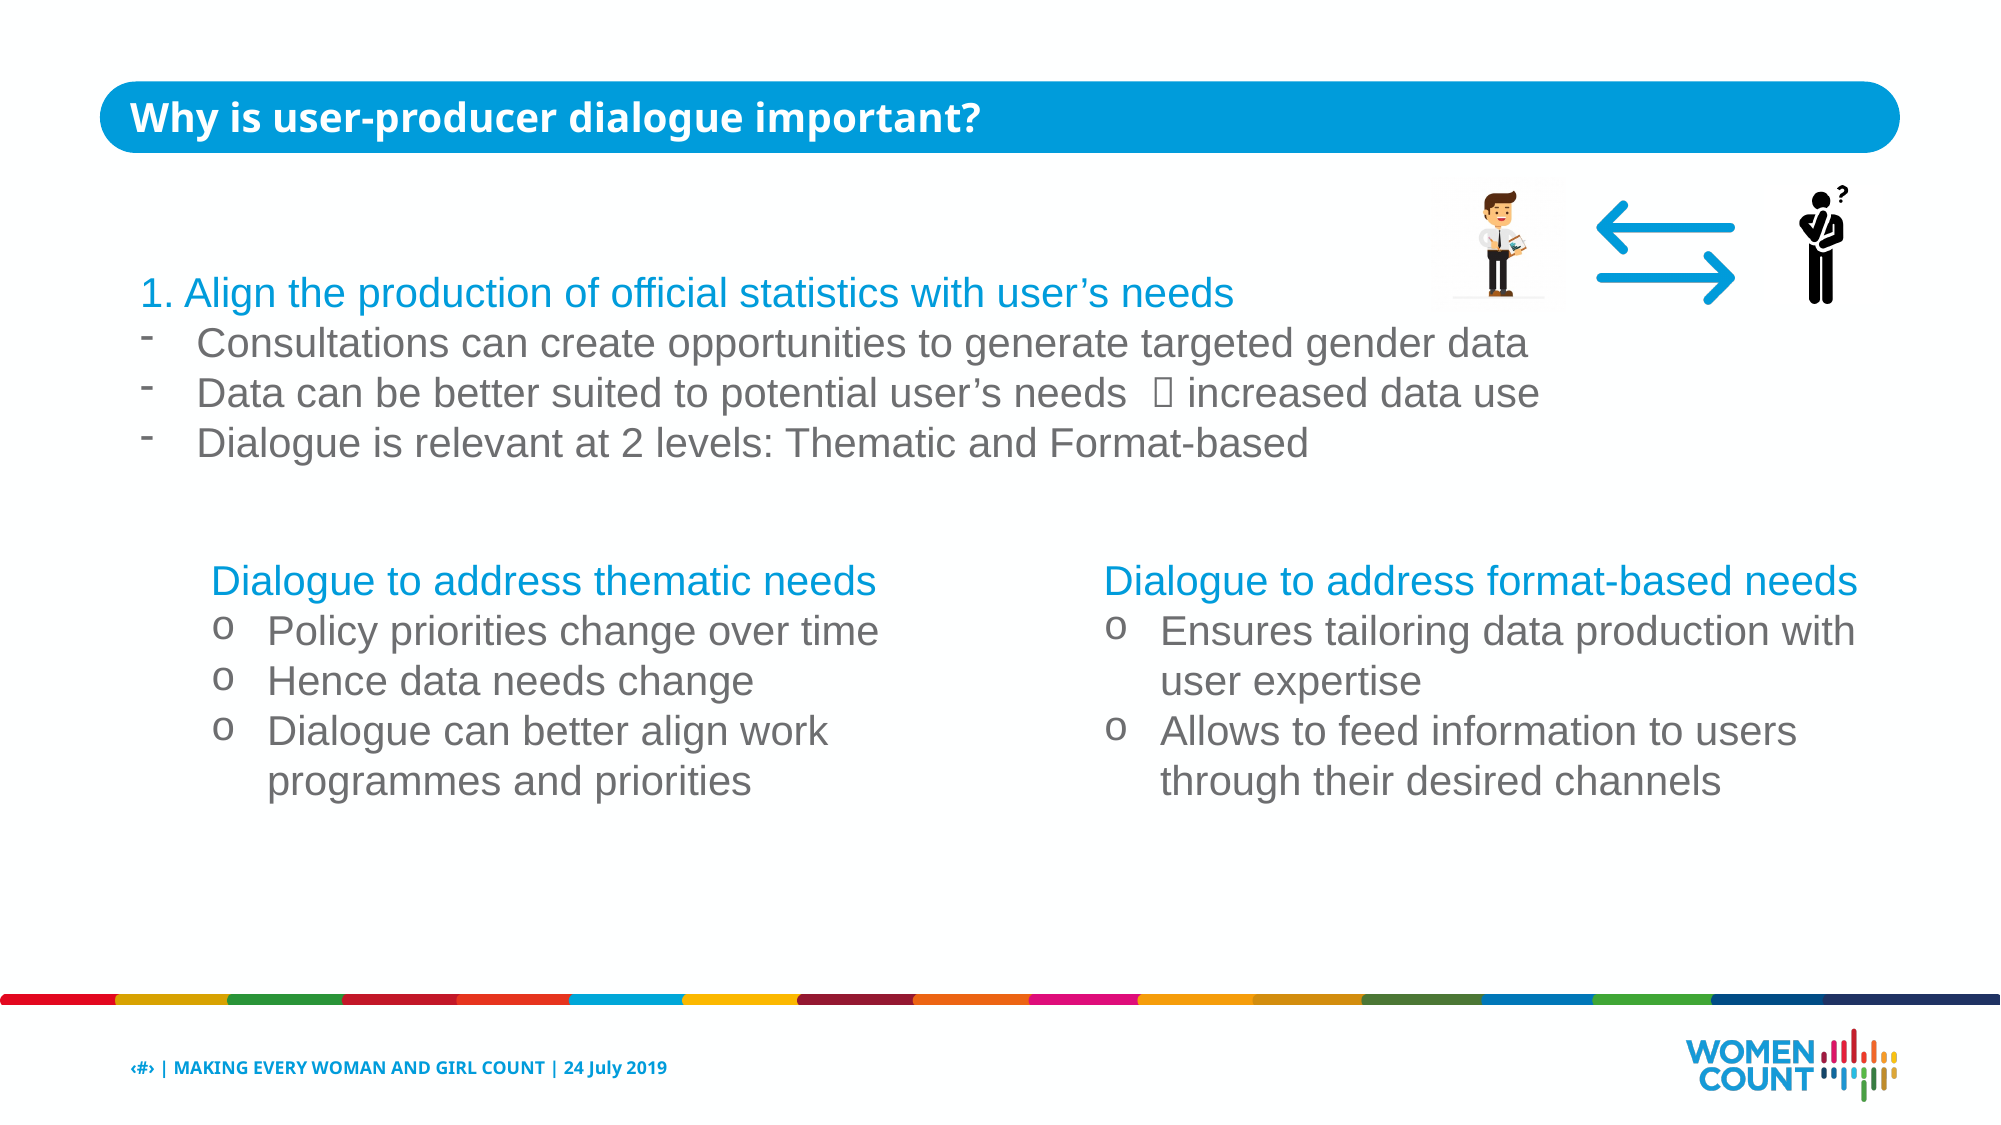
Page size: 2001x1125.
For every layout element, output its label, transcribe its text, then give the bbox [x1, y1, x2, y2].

picture [1589, 177, 1741, 328]
picture [1764, 185, 1884, 305]
text_box Dialogue to address format-based needs Ensures tailoring data production with user expertise Allows to feed information to users through their desired channels [1103, 553, 1893, 805]
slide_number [130, 1056, 1198, 1078]
list Why is user-producer dialogue important? [130, 92, 1872, 142]
text_box Dialogue to address thematic needs Policy priorities change over time Hence data needs change Dialogue can better align work programmes and priorities [210, 553, 907, 805]
list 1. Align the production of official statistics with user’s needs Consultations can create opportunities to generate targeted gender data Data can be better suited to potential user’s needs  increased data use Dialogue is relevant at 2 levels: Thematic and Format-based [140, 265, 1882, 518]
picture [1431, 177, 1566, 313]
